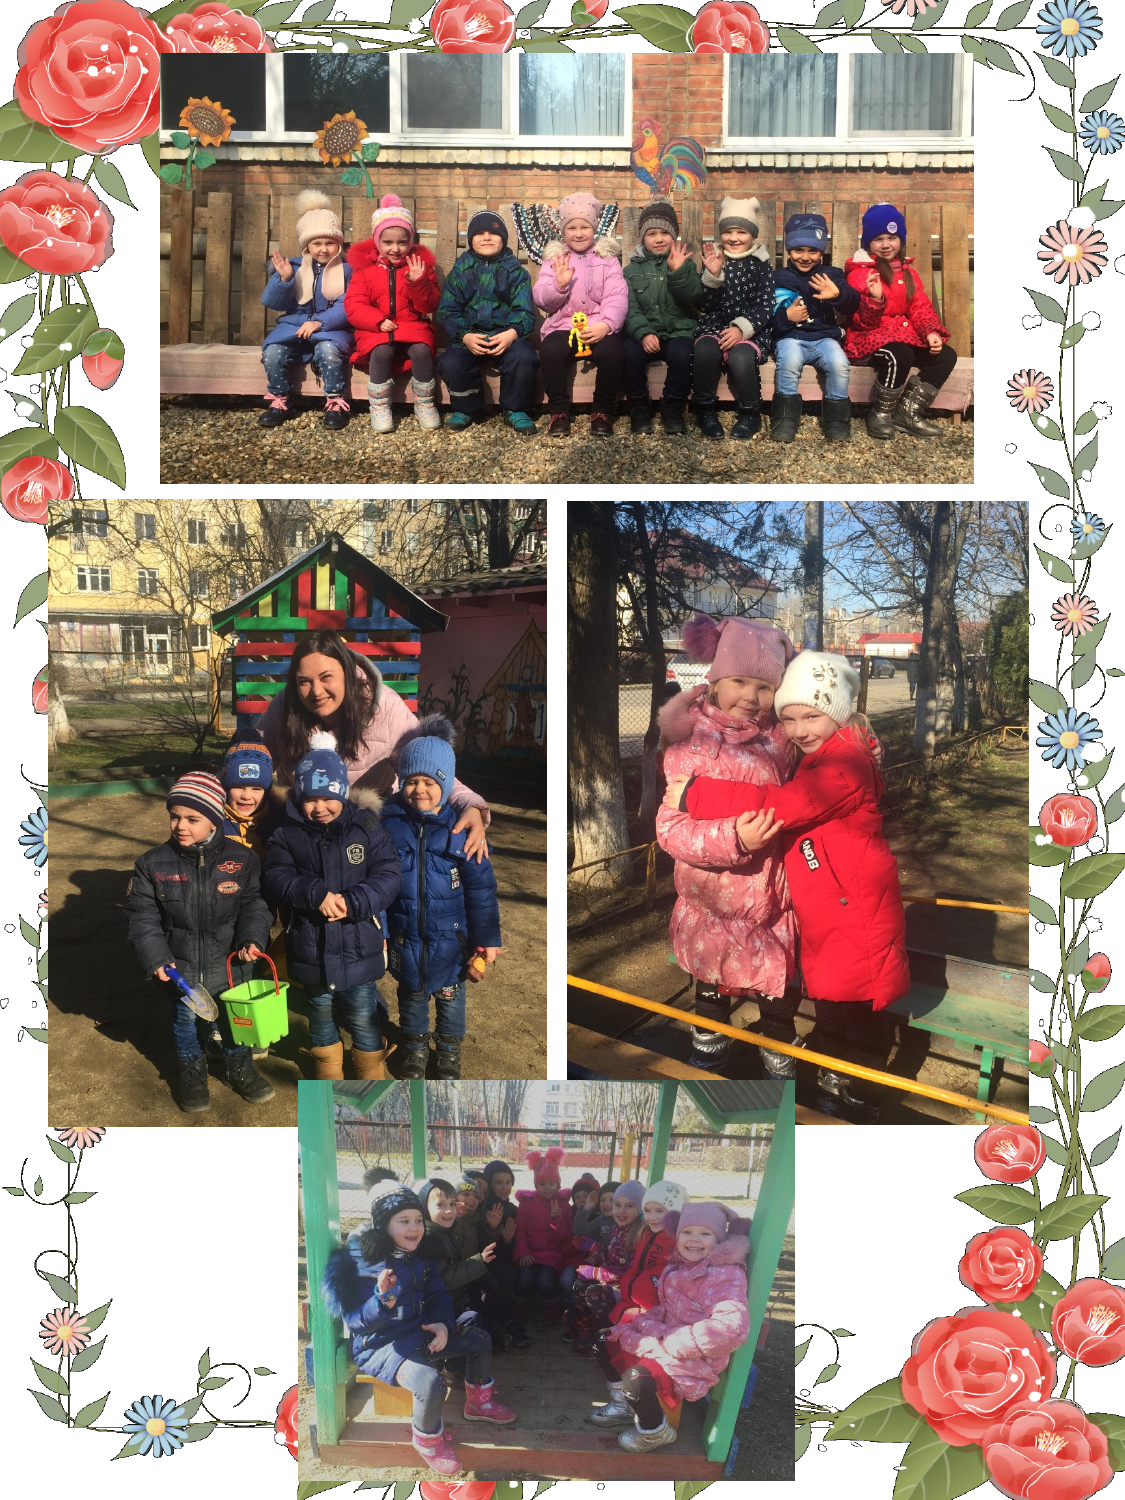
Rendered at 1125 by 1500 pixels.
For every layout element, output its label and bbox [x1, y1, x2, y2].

text_box [48, 52, 1030, 1481]
picture [0, 0, 1125, 1500]
